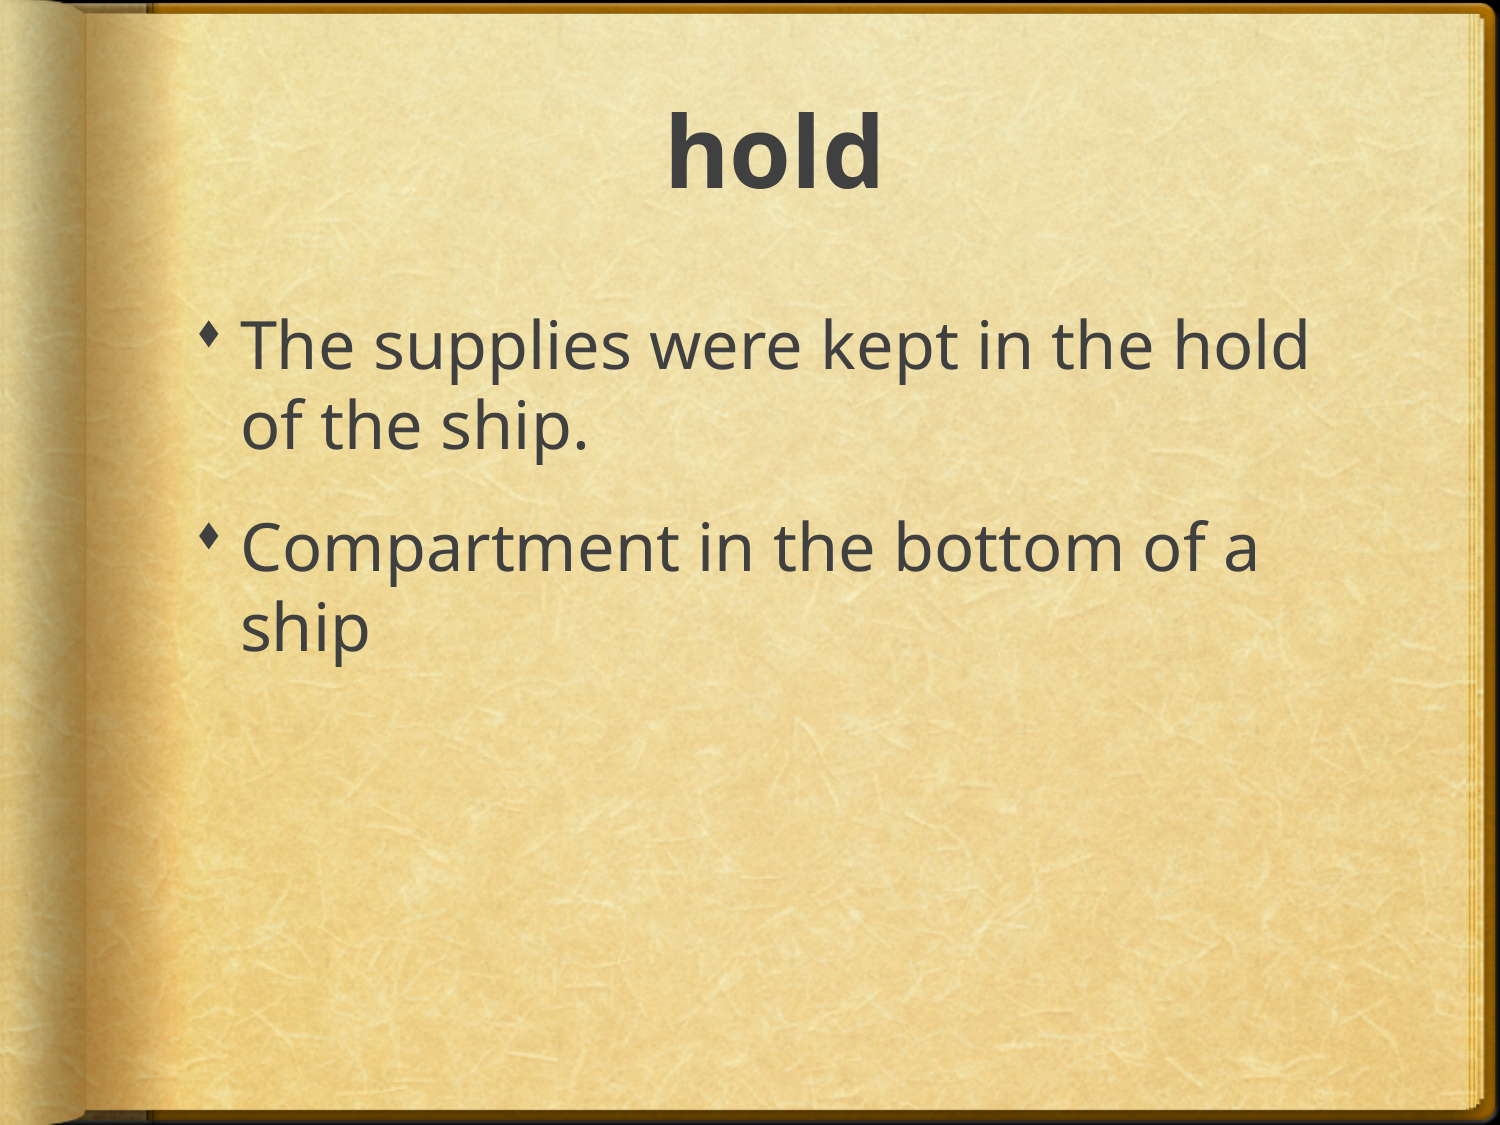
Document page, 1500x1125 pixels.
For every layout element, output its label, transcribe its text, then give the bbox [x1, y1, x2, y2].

list The supplies were kept in the hold of the ship. Compartment in the bottom of a ship [178, 295, 1372, 1005]
picture [0, 0, 1500, 1125]
title hold [178, 45, 1372, 265]
